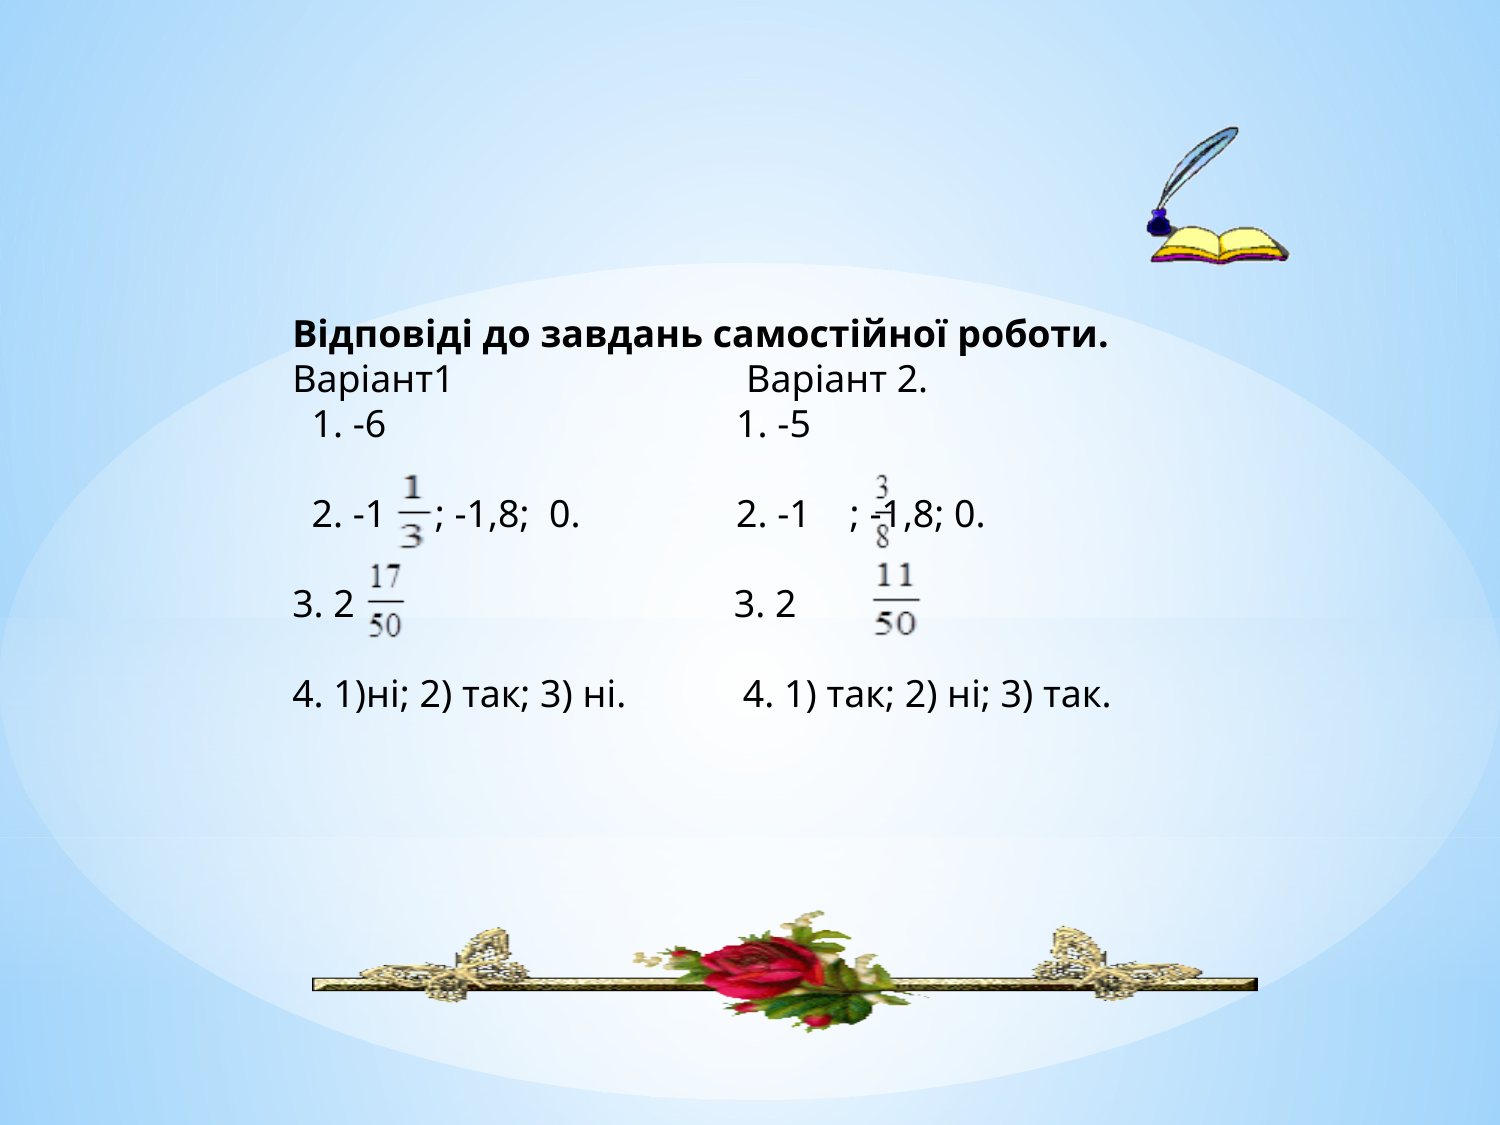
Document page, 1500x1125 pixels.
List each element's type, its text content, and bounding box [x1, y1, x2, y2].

picture [359, 467, 443, 646]
picture [312, 909, 1259, 1036]
picture [863, 467, 929, 646]
picture [1127, 101, 1304, 267]
text_box Відповіді до завдань самостійної роботи. Варіант1 Варіант 2. 1. -6 1. -5 2. -1 ; -1,8; 0. 2. -1 ; -1,8; 0. 3. 2 3. 2 4. 1)ні; 2) так; 3) ні. 4. 1) так; 2) ні; 3) так. [277, 302, 1216, 723]
